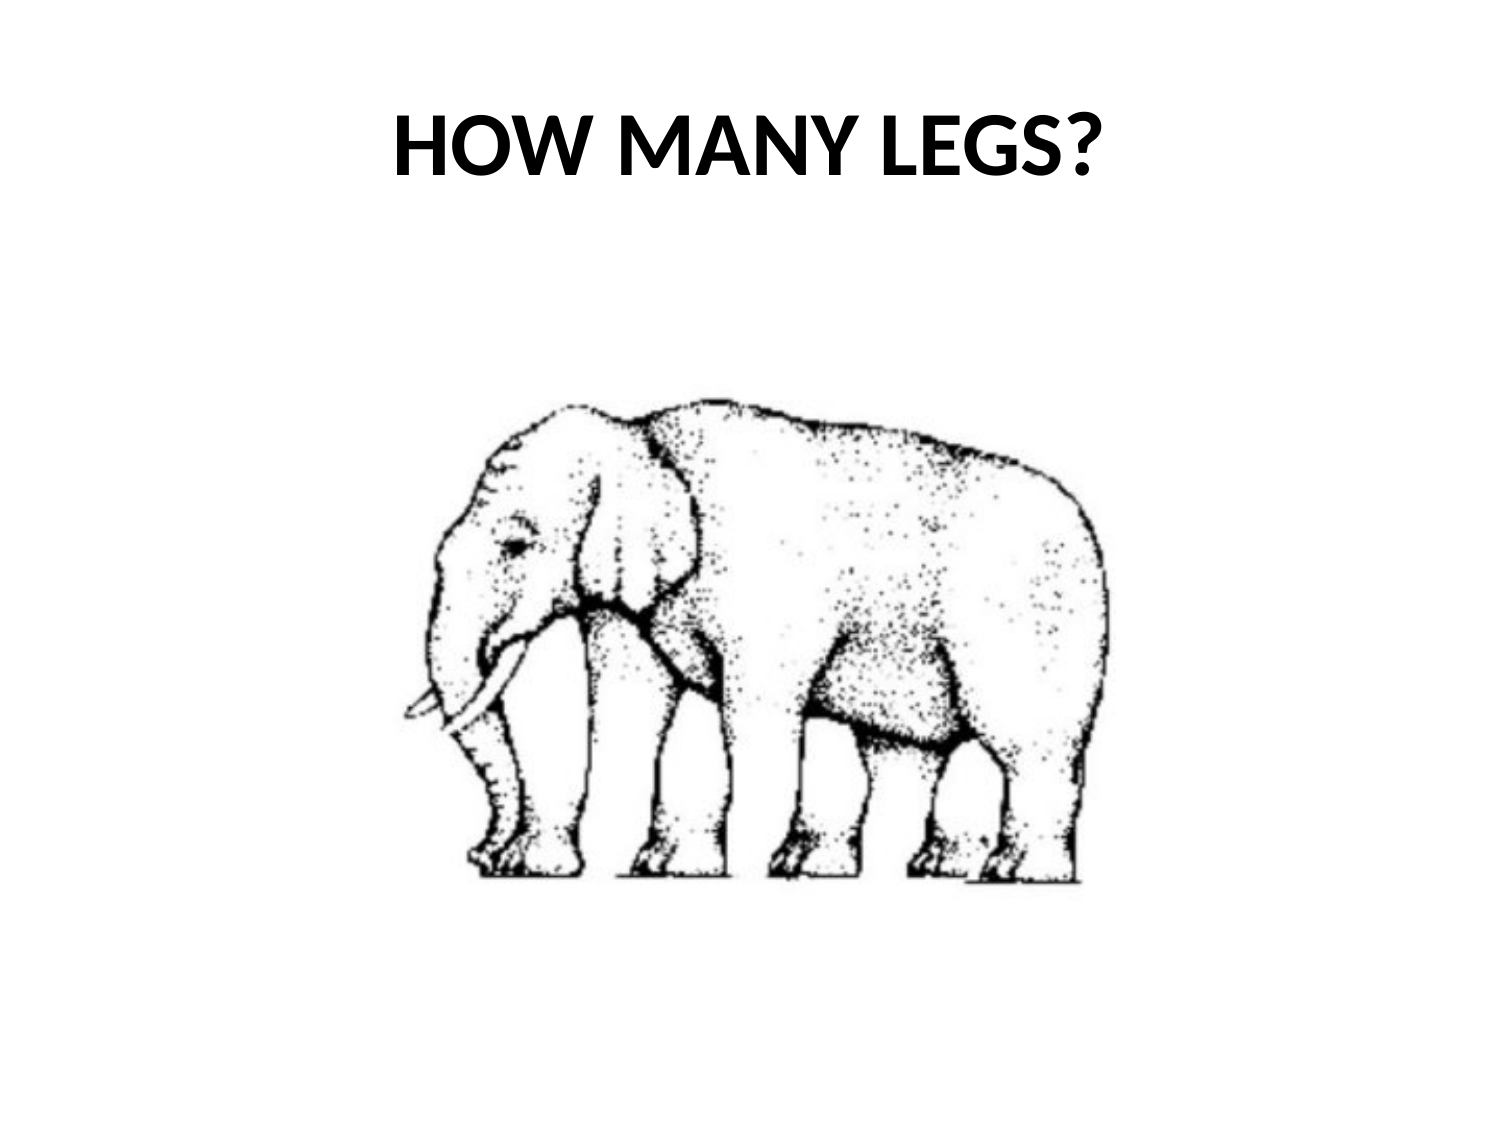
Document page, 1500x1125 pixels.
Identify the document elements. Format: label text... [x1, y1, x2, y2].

title HOW MANY LEGS? [75, 45, 1425, 233]
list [384, 366, 1116, 901]
